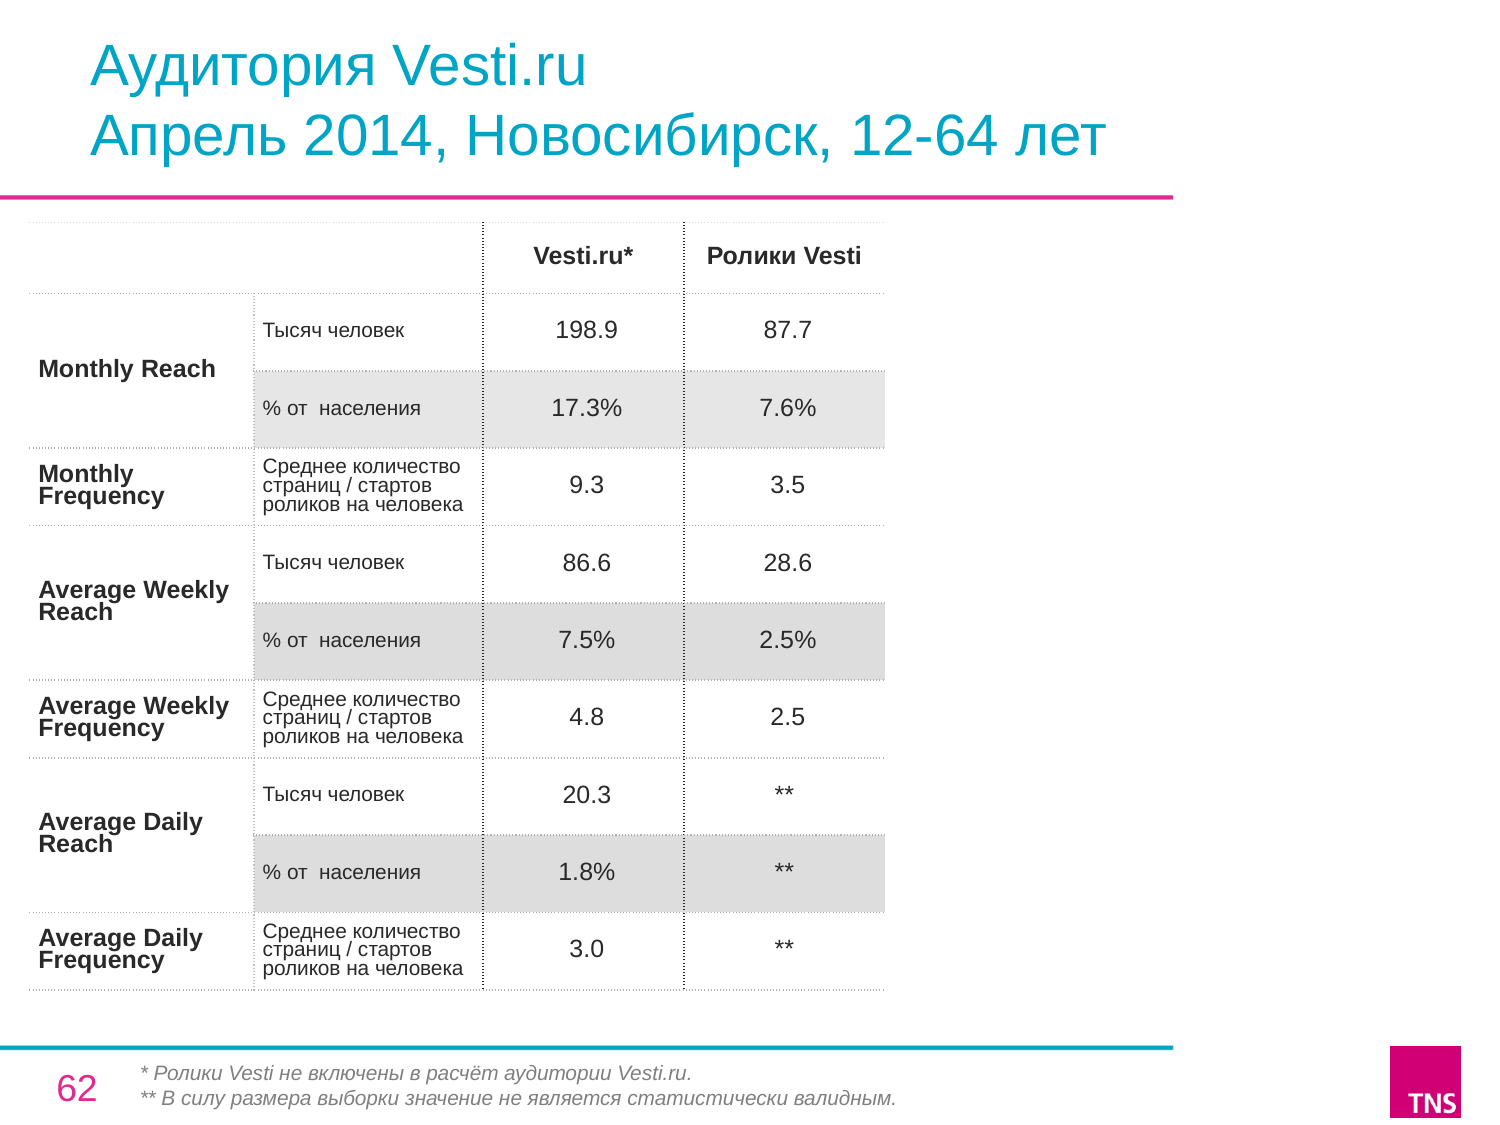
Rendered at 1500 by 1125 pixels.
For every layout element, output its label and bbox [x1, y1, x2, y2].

text_box [124, 1052, 1463, 1117]
table_header [29, 223, 885, 294]
title [74, 8, 1476, 187]
slide_number [40, 1055, 392, 1125]
picture [0, 0, 1500, 1125]
table_cell [29, 294, 885, 990]
